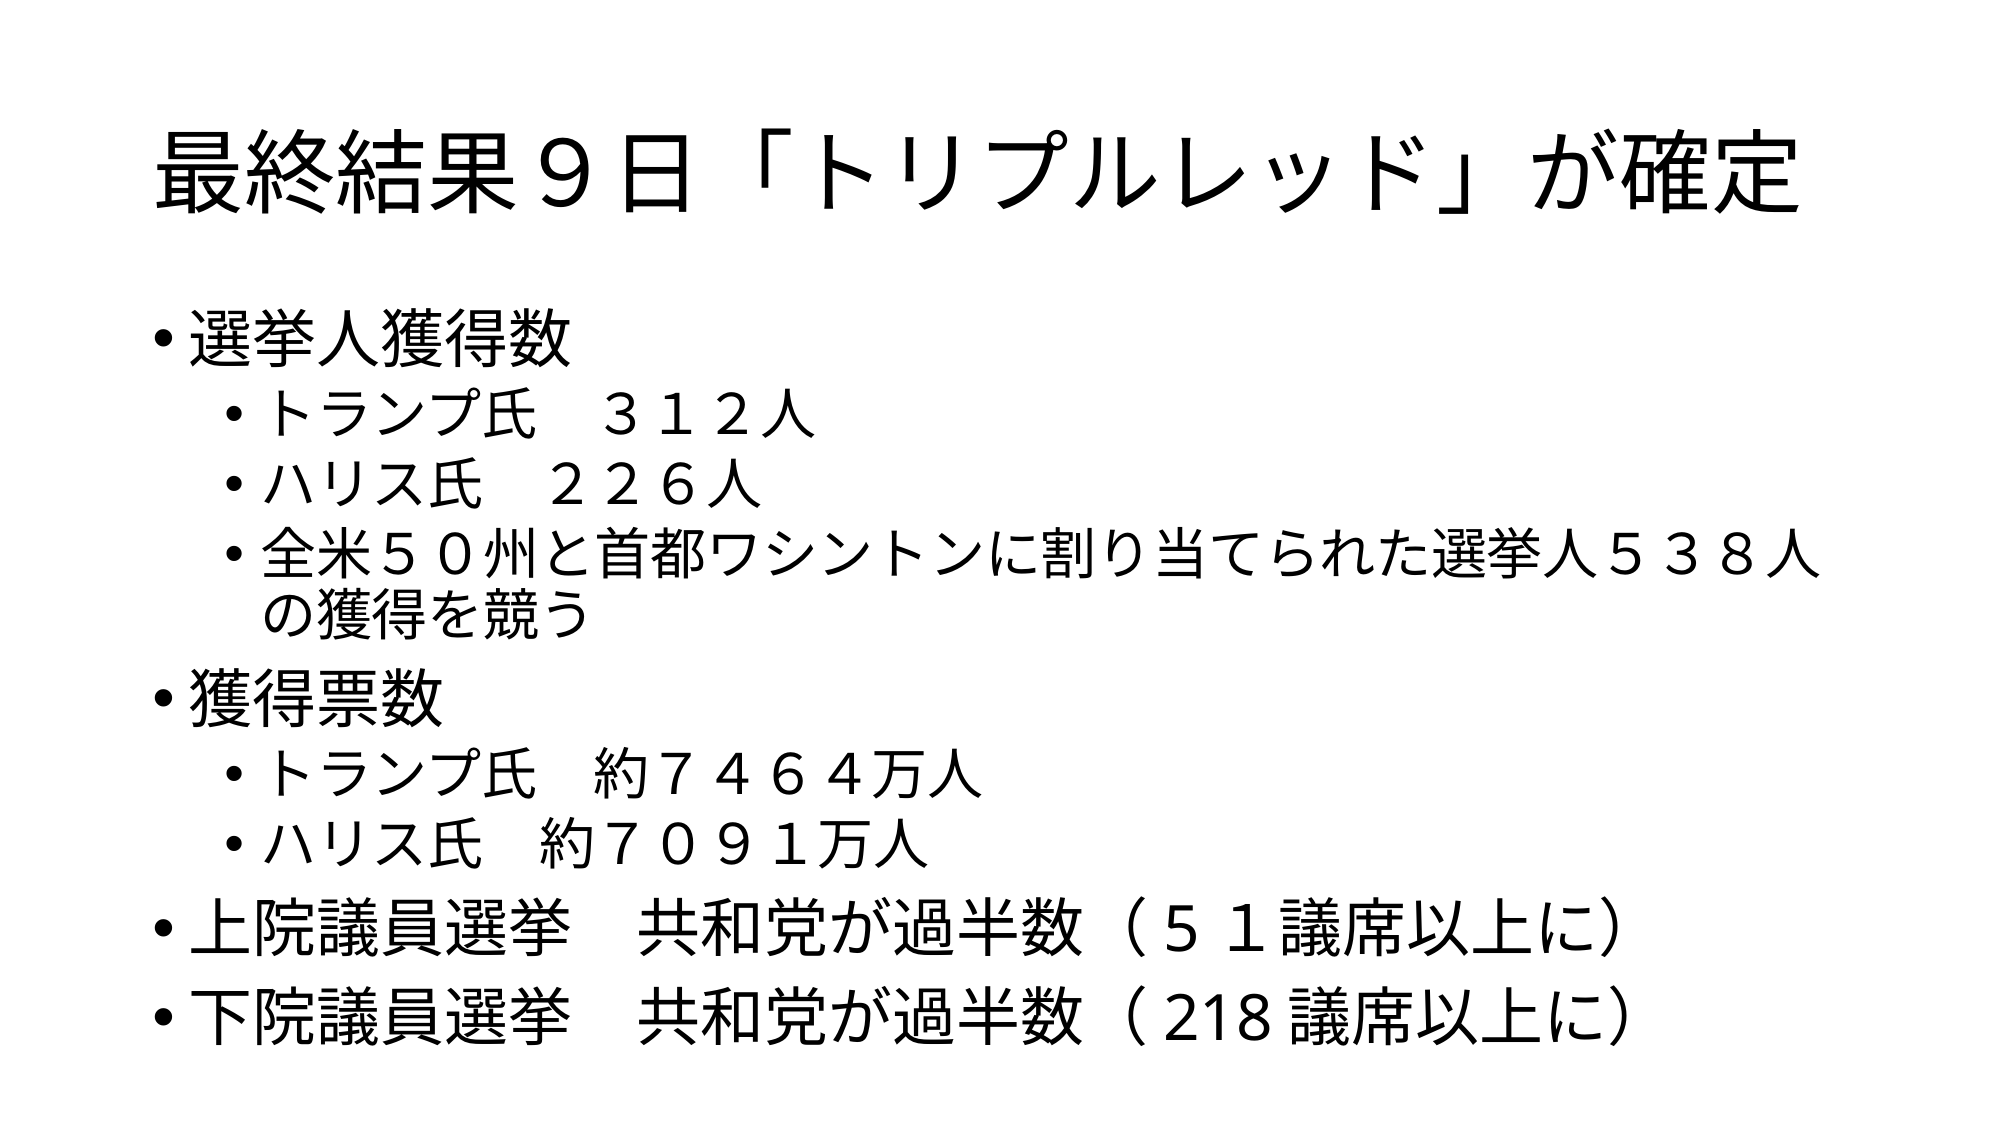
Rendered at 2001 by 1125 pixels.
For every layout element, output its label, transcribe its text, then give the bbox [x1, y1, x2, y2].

title 最終結果９日「トリプルレッド」が確定 [137, 59, 1863, 293]
list 選挙人獲得数 トランプ氏 ３１２人 ハリス氏 ２２６人 全米５０州と首都ワシントンに割り当てられた選挙人５３８人の獲得を競う 獲得票数 トランプ氏 約７４６４万人 ハリス氏 約７０９１万人 上院議員選挙 共和党が過半数（5１議席以上に） 下院議員選挙 共和党が過半数（218議席以上に） [137, 299, 1863, 1065]
